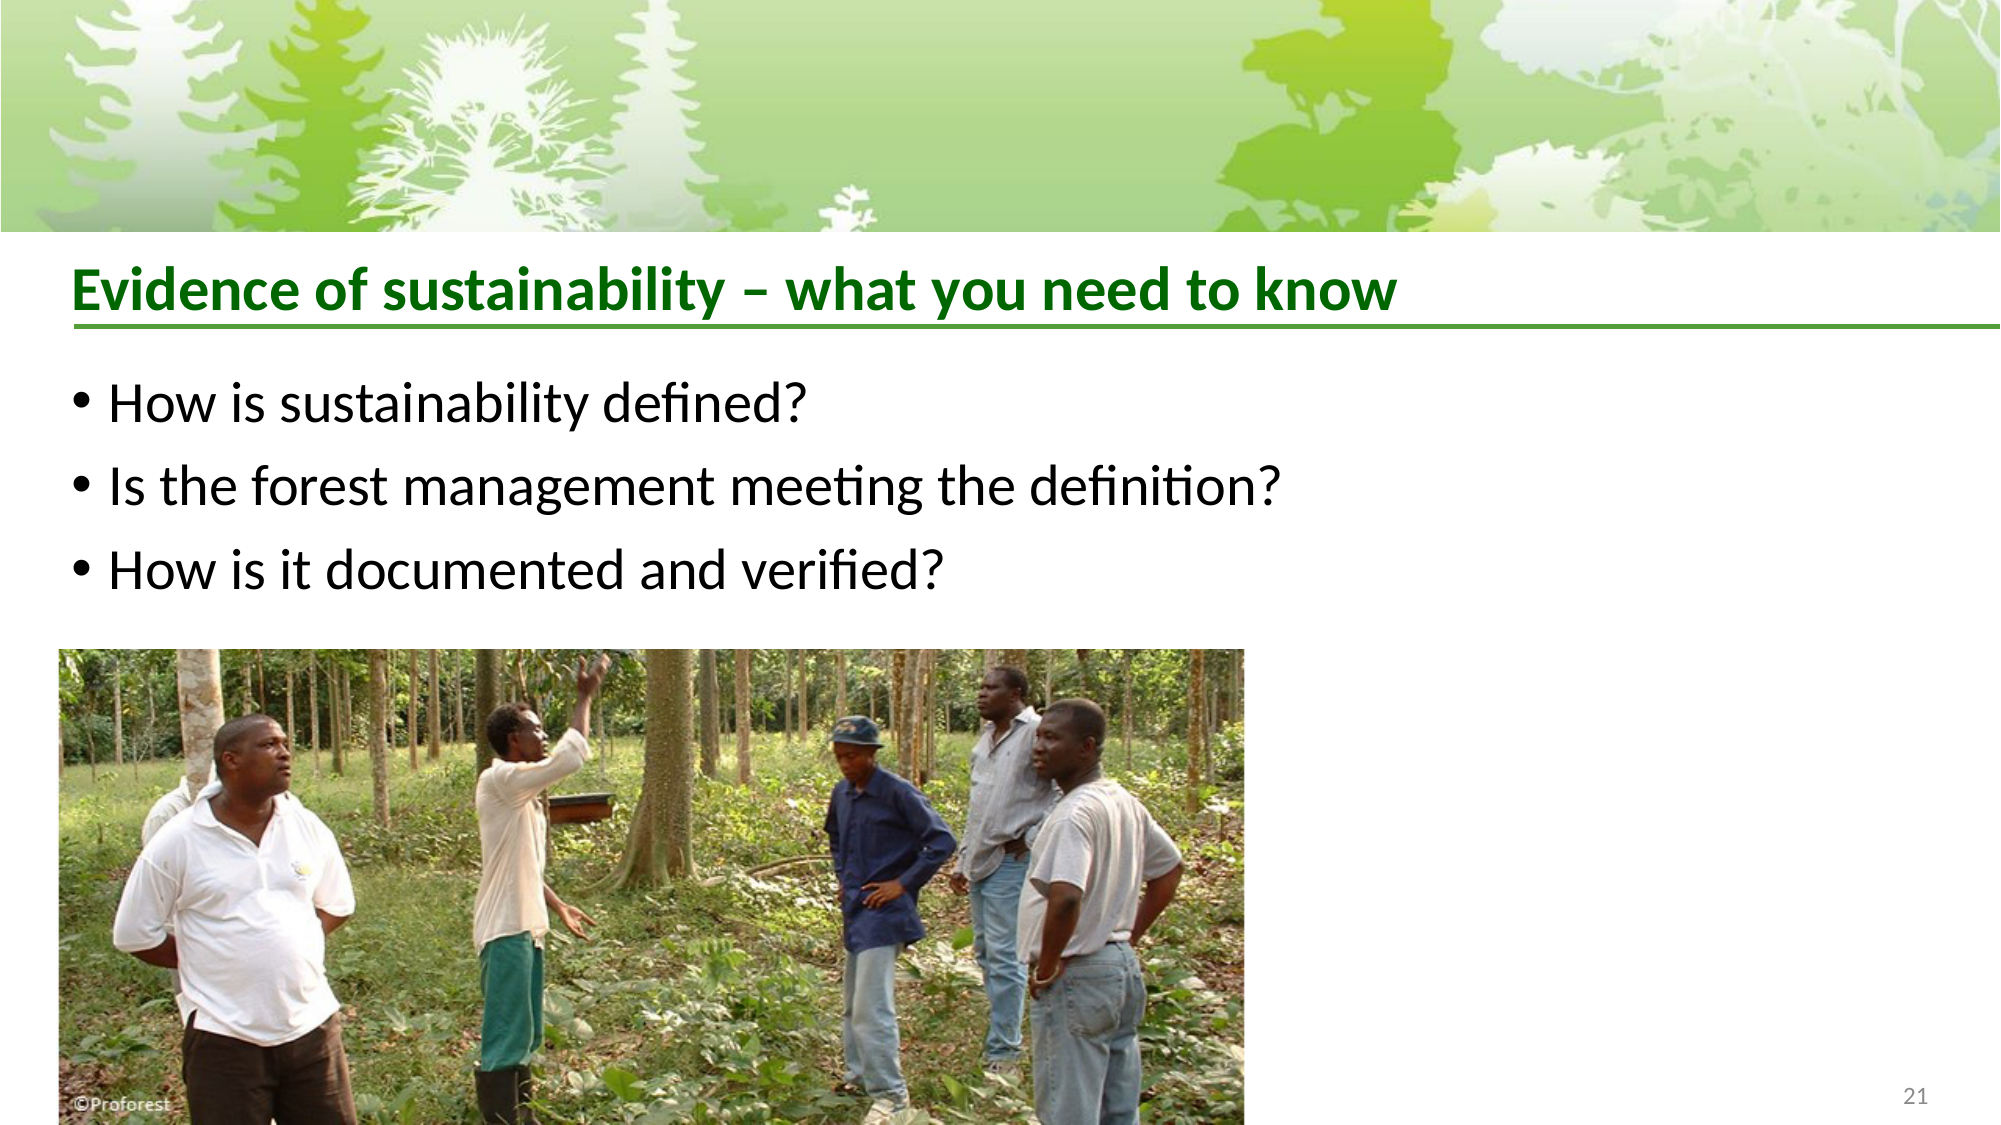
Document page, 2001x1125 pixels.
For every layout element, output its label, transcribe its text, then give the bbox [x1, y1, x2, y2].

picture [0, 0, 2000, 232]
list How is sustainability defined? Is the forest management meeting the definition? How is it documented and verified? [56, 364, 1944, 970]
slide_number 21 [1493, 1065, 1944, 1125]
picture [56, 649, 1246, 1125]
title Evidence of sustainability – what you need to know [56, 181, 1782, 364]
